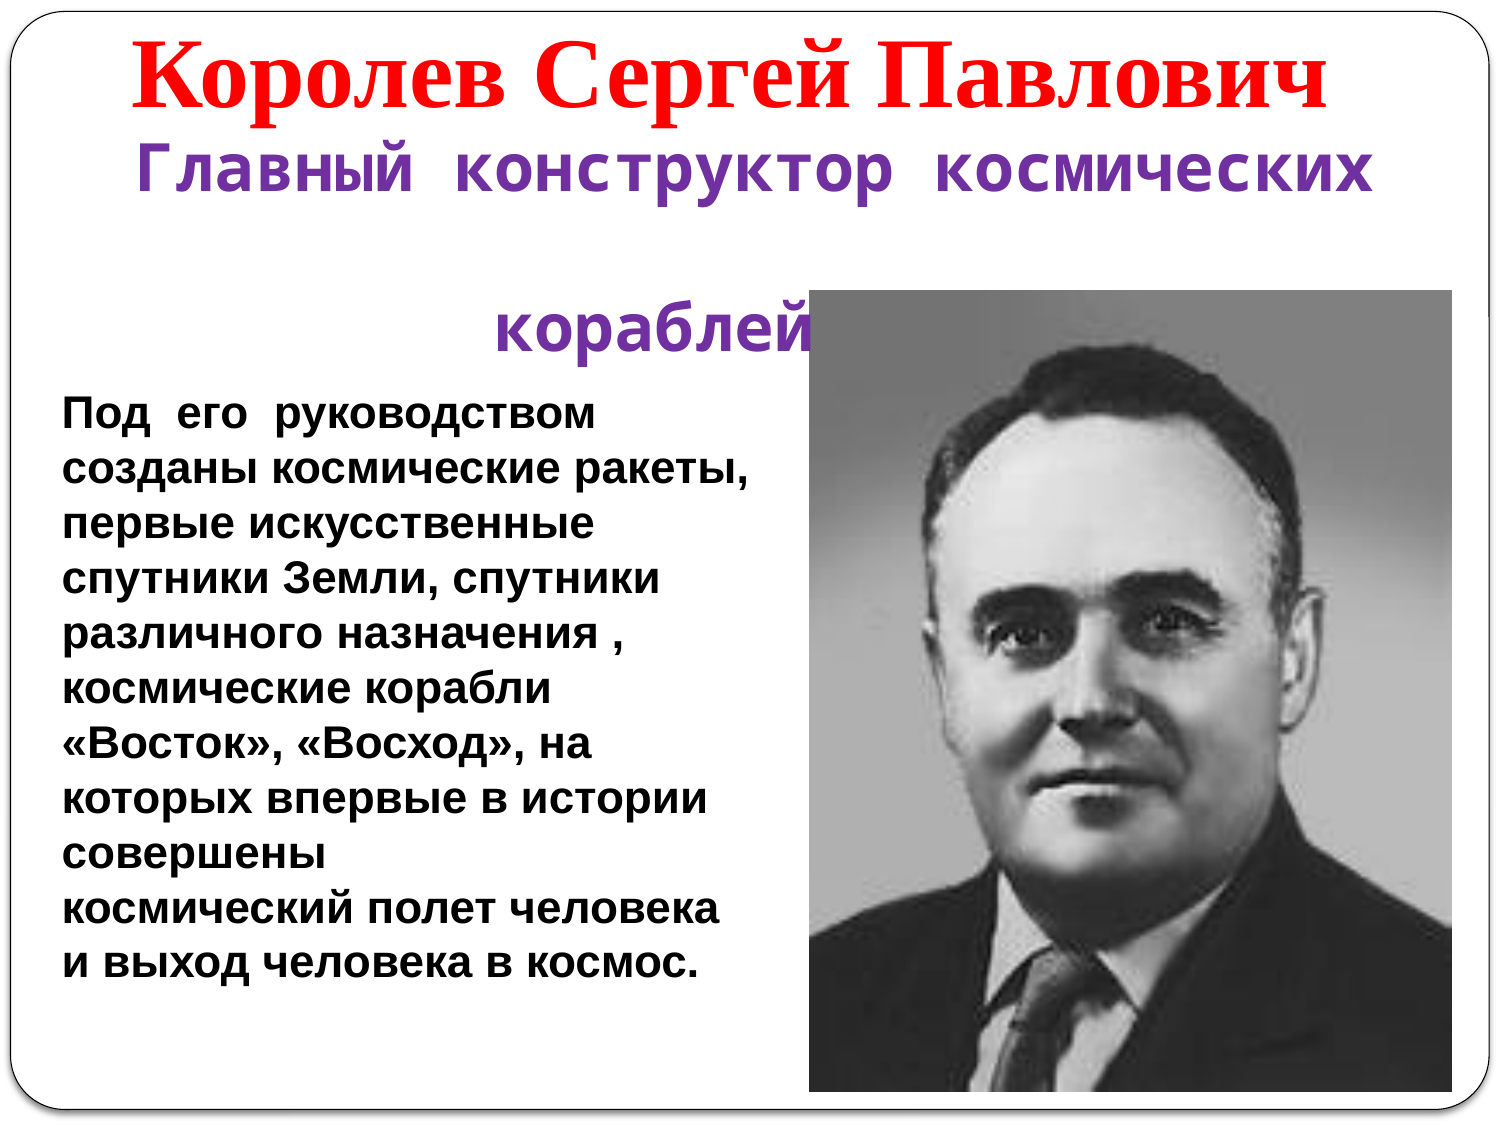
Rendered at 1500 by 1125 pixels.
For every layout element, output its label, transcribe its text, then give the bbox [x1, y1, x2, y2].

text_box Королев Сергей Павлович [117, 0, 1357, 117]
text_box Под его руководством созданы космические ракеты, первые искусственные спутники Земли, спутники различного назначения , космические корабли «Восток», «Восход», на которых впервые в истории совершены космический полет человека и выход человека в космос. [46, 375, 797, 995]
picture [808, 290, 1452, 1093]
text_box Главный конструктор космических кораблей [0, 117, 1465, 372]
